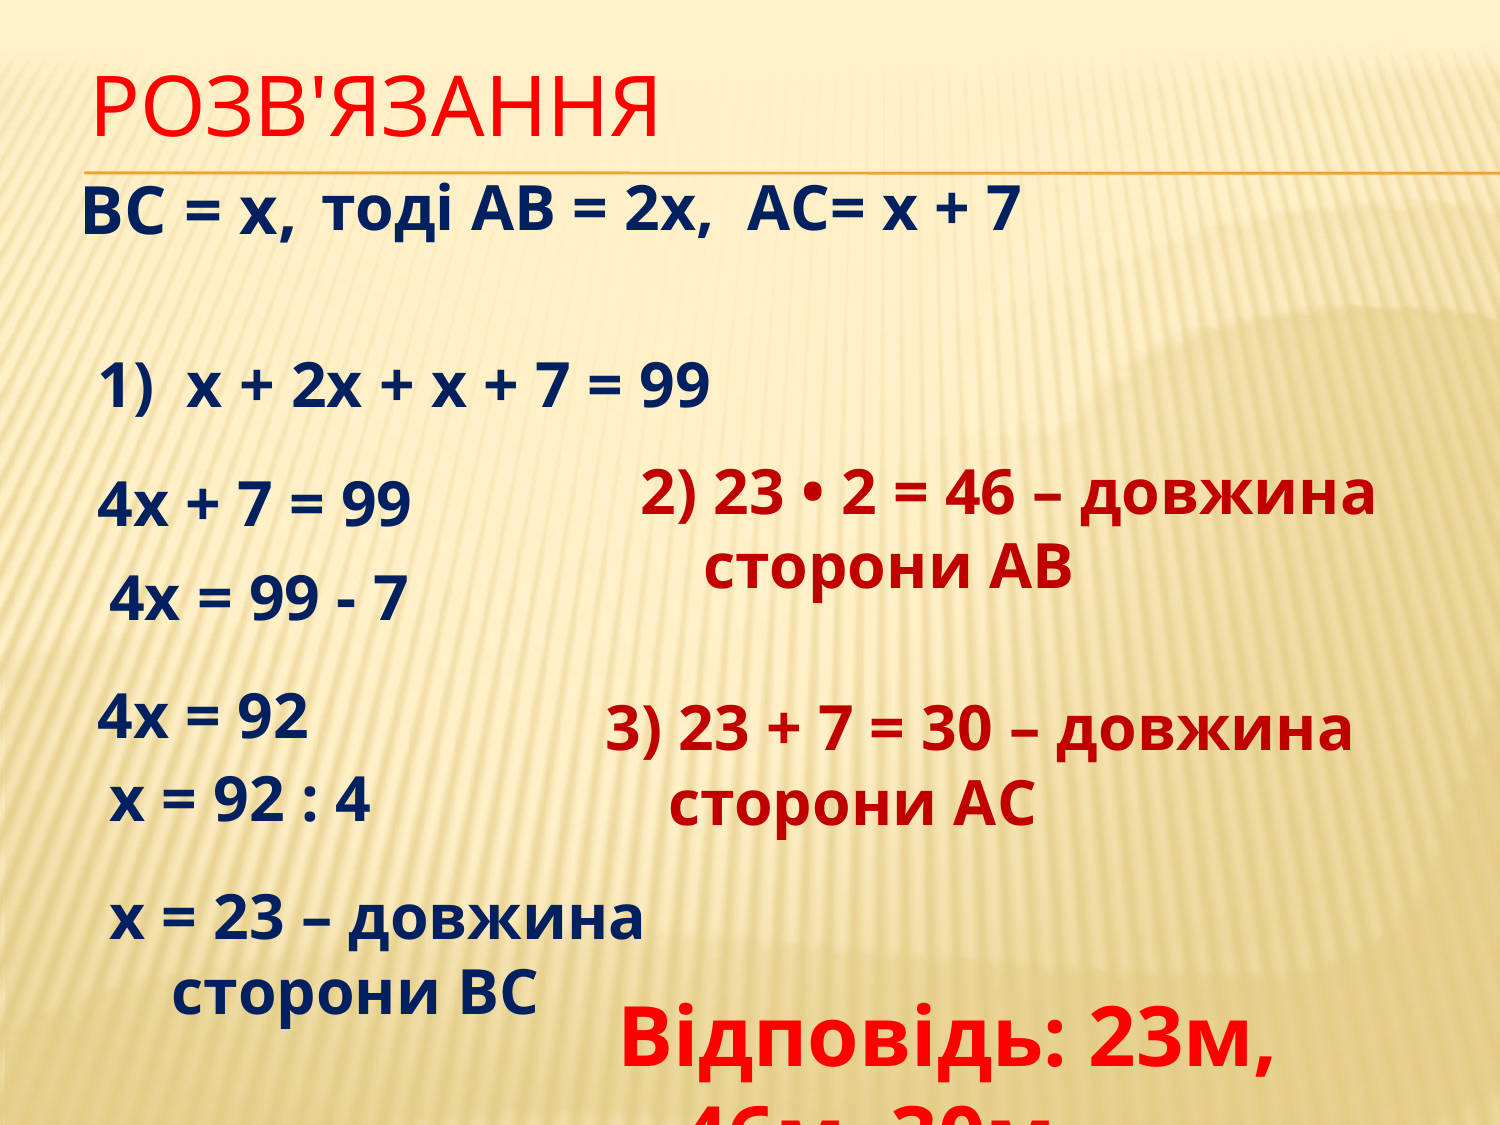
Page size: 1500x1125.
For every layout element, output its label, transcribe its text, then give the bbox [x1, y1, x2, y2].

text_box 4х = 92 [76, 668, 431, 775]
text_box 2) 23 • 2 = 46 – довжина сторони АВ [620, 444, 1471, 551]
text_box тоді АВ = 2х, [301, 160, 726, 268]
text_box х = 92 : 4 [88, 751, 490, 858]
text_box АС= х + 7 [726, 160, 1057, 268]
title Розв'язання [75, 45, 1300, 161]
text_box 1) х + 2х + х + 7 = 99 [76, 338, 762, 445]
list ВС = х, [64, 160, 301, 268]
text_box 3) 23 + 7 = 30 – довжина сторони АС [584, 680, 1459, 788]
text_box 4х + 7 = 99 [76, 456, 585, 563]
text_box х = 23 – довжина сторони ВС [88, 869, 739, 976]
text_box Відповідь: 23м, 46м, 30м. [596, 975, 1447, 1083]
text_box 4х = 99 - 7 [88, 550, 526, 657]
